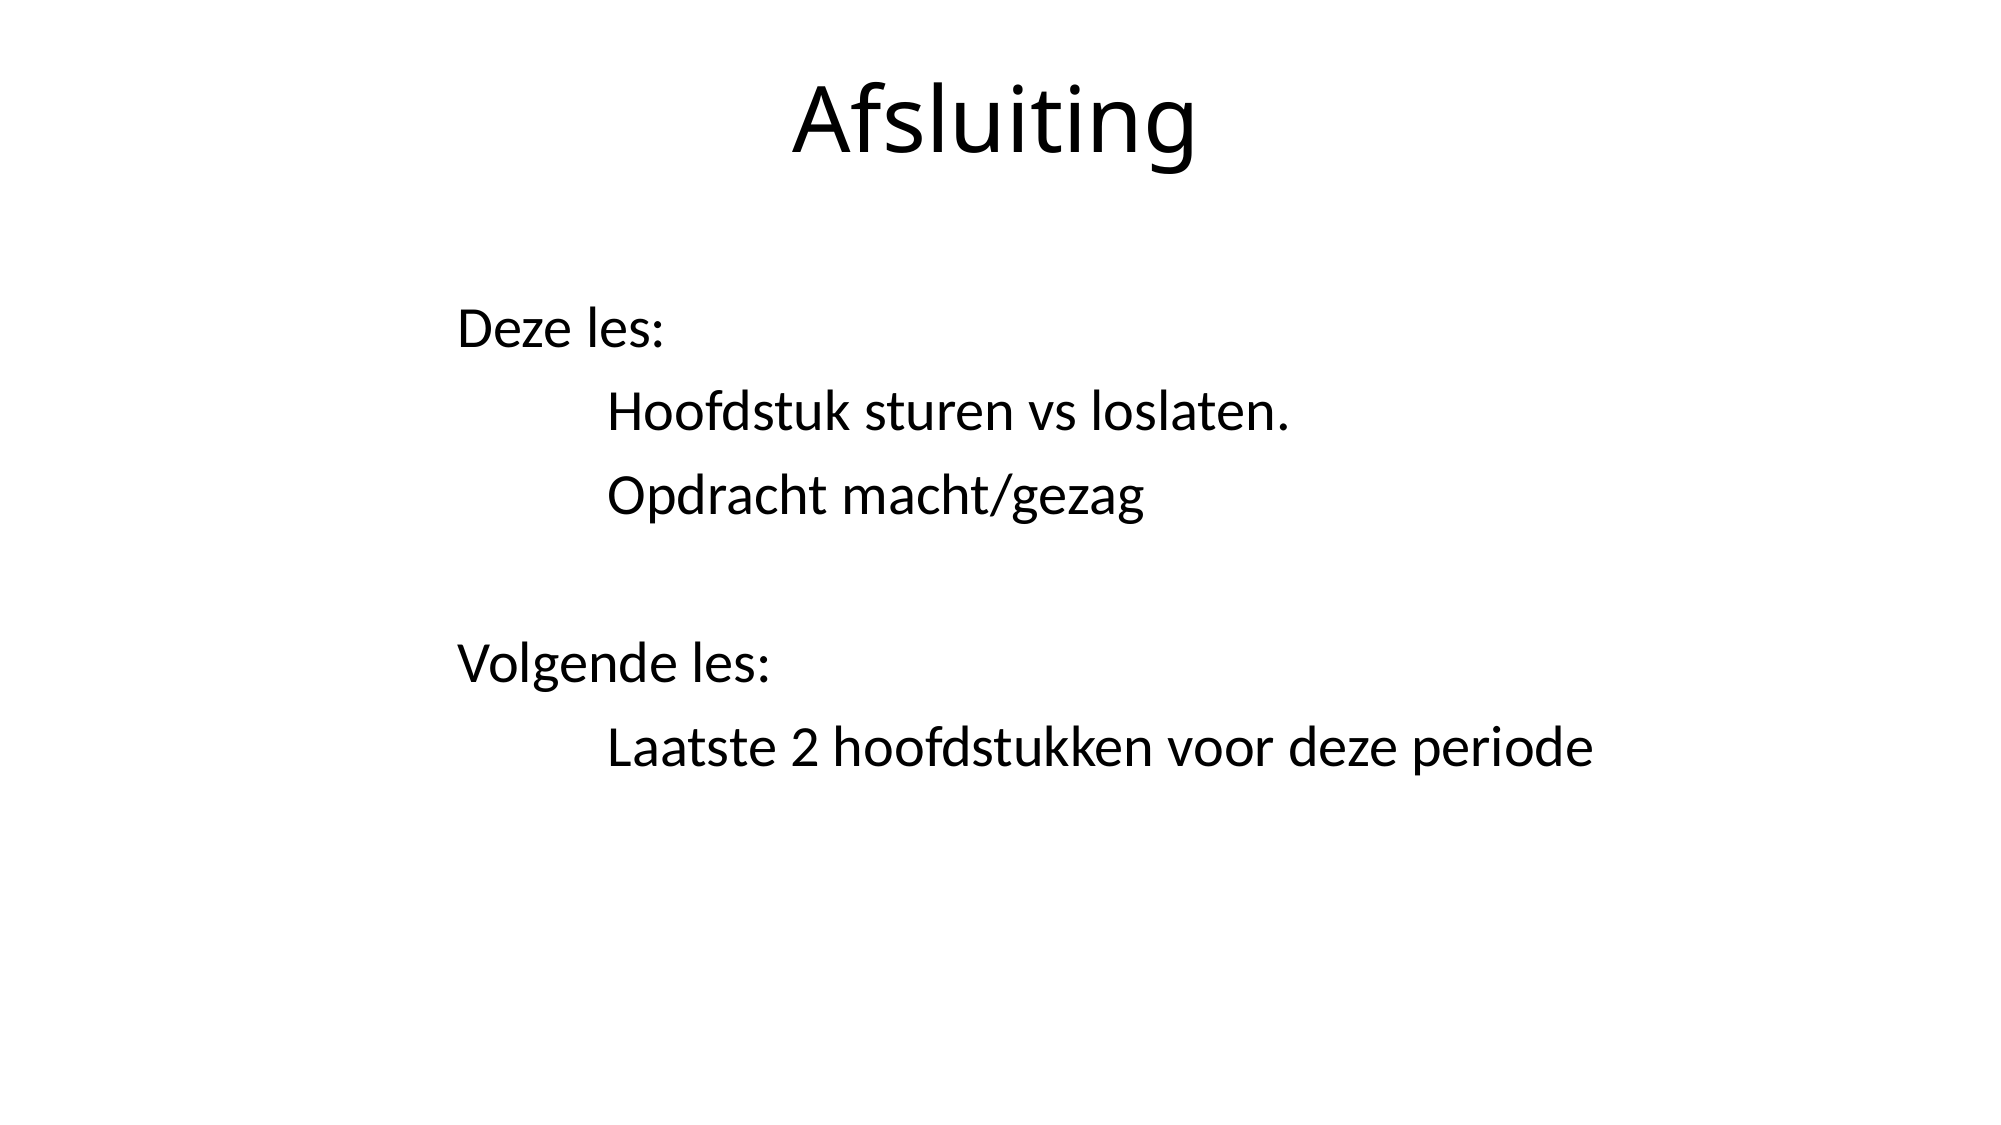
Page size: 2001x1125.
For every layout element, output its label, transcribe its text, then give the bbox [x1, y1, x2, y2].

list Deze les: Hoofdstuk sturen vs loslaten. Opdracht macht/gezag Volgende les: Laatste 2 hoofdstukken voor deze periode [442, 289, 1838, 1003]
title Afsluiting [777, 13, 1223, 232]
